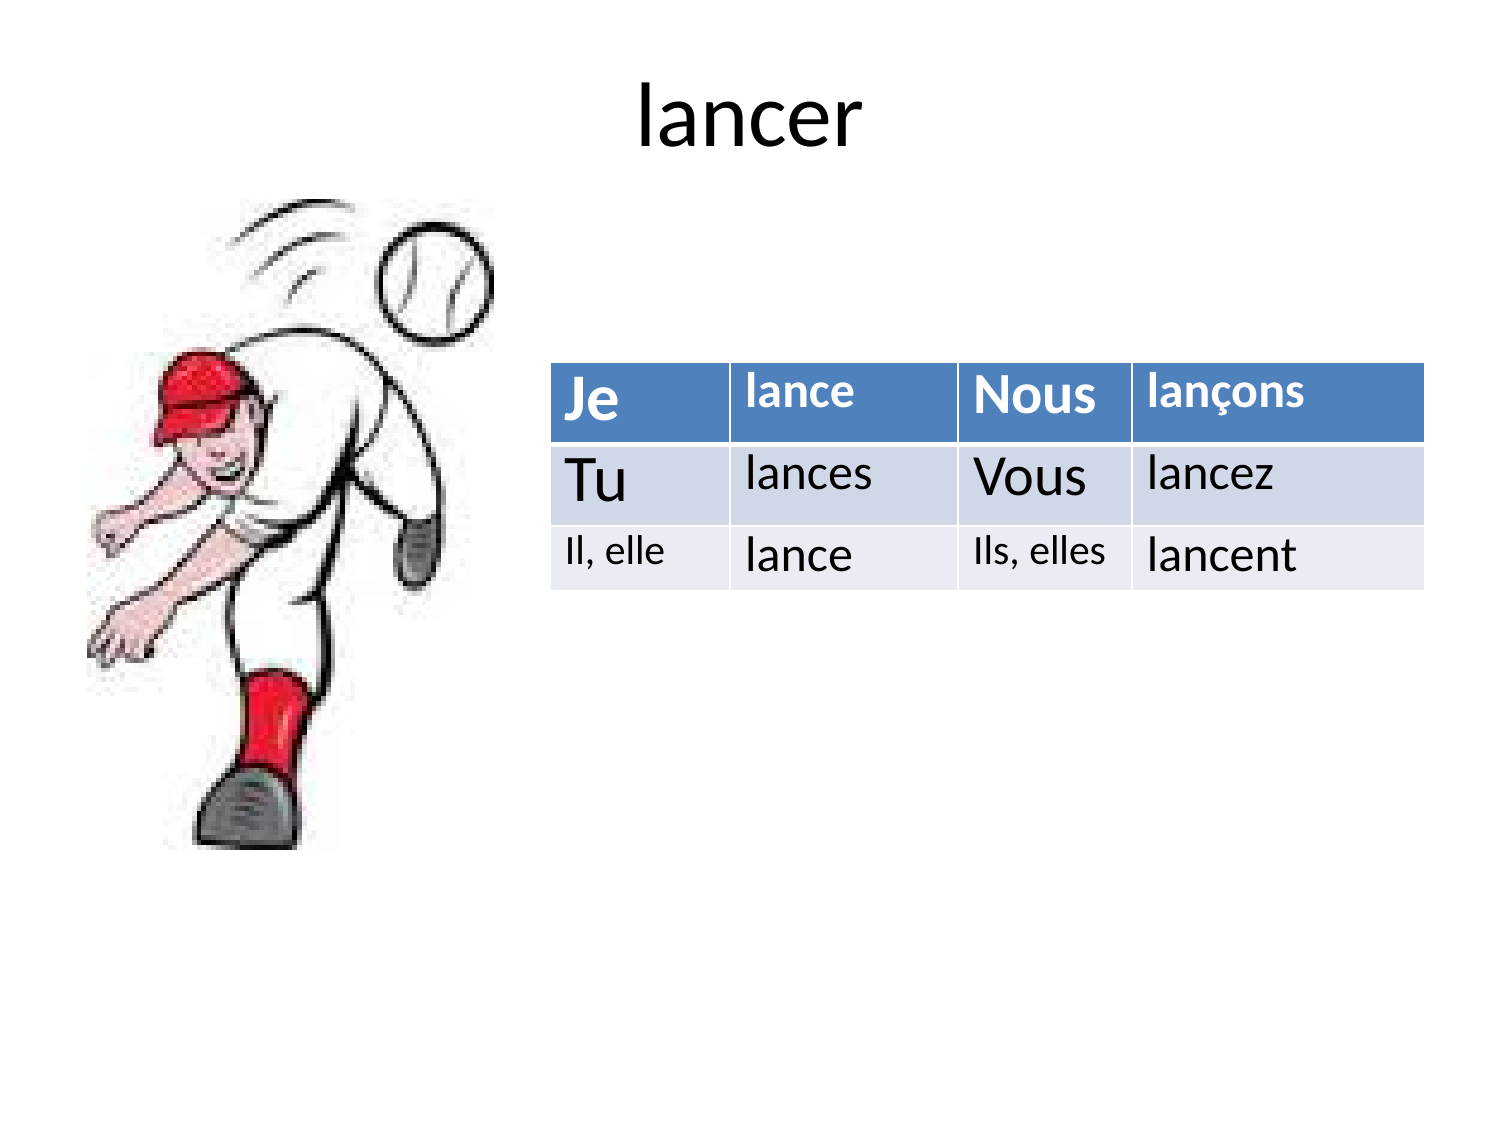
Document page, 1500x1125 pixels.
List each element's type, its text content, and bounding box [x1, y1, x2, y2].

table_header Nous [959, 363, 1131, 442]
table_header Je [551, 363, 729, 442]
table_cell lances [731, 447, 957, 525]
table_cell Vous [959, 447, 1131, 525]
table_cell lance [731, 527, 957, 590]
table_cell Ils, elles [959, 527, 1131, 590]
picture [87, 199, 494, 851]
table_header lançons [1133, 363, 1424, 442]
table_cell Tu [551, 447, 729, 525]
table_header lance [731, 363, 957, 442]
table_cell Il, elle [551, 527, 729, 590]
table_cell lancez [1133, 447, 1424, 525]
title lancer [75, 45, 1425, 175]
table_cell lancent [1133, 527, 1424, 590]
